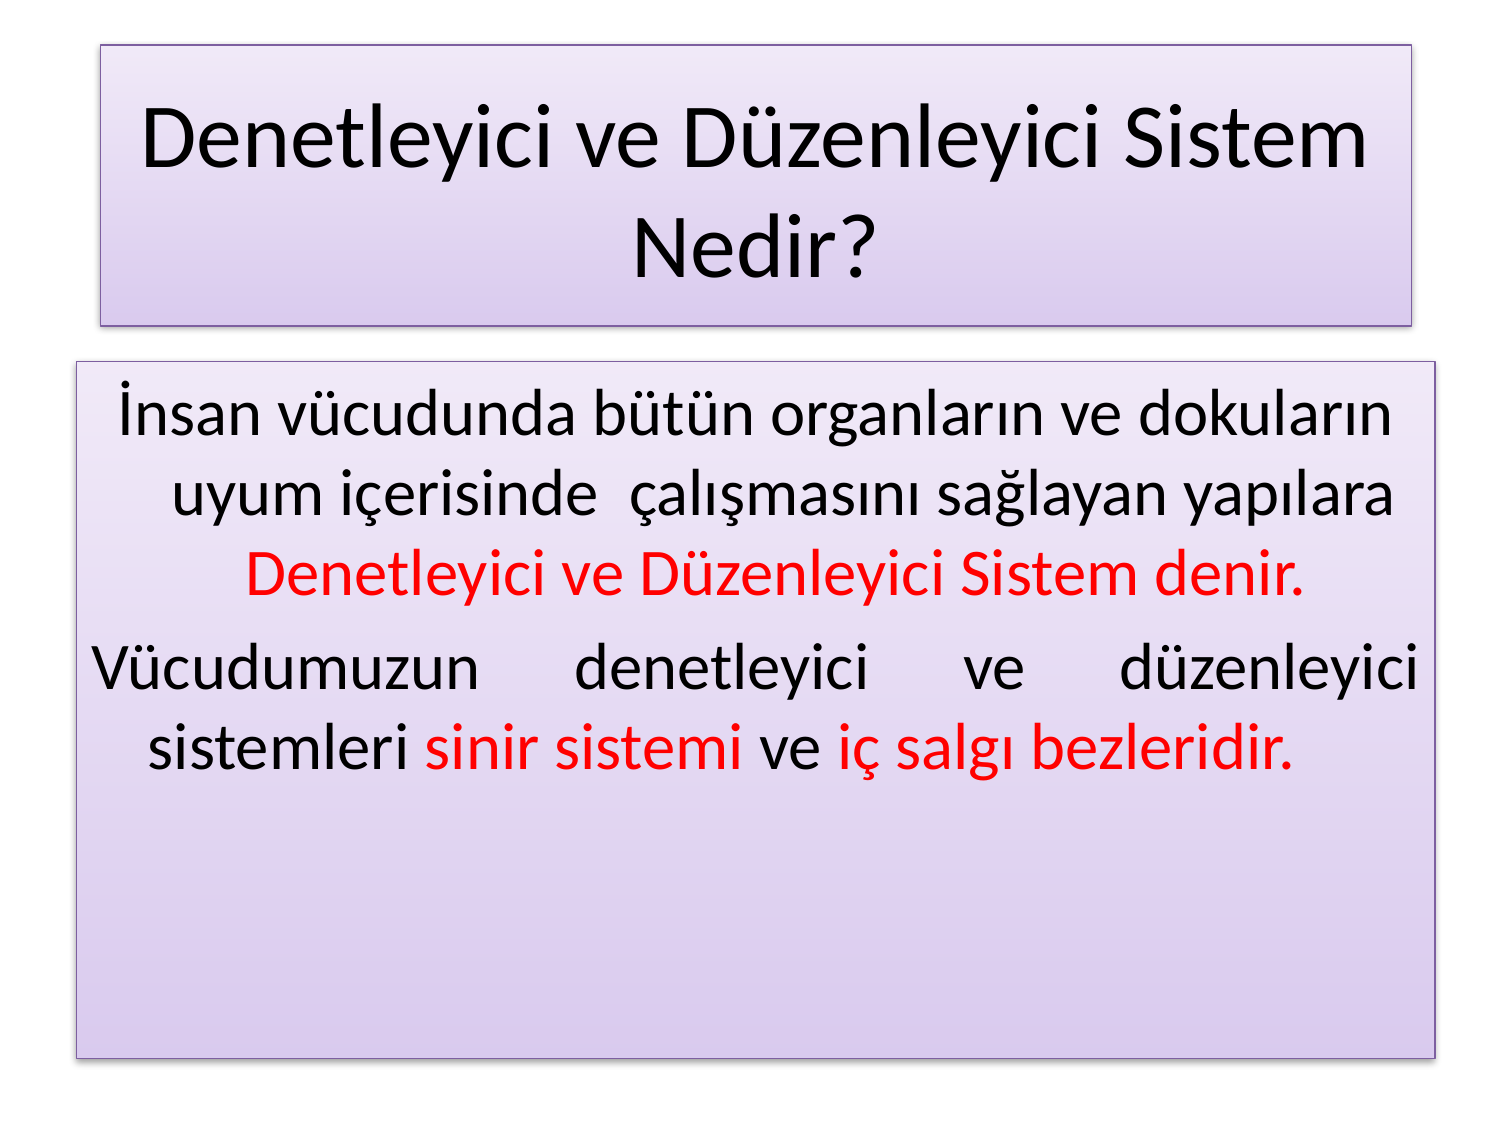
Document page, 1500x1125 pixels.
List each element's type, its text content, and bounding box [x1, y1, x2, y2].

list İnsan vücudunda bütün organların ve dokuların uyum içerisinde çalışmasını sağlayan yapılara Denetleyici ve Düzenleyici Sistem denir. Vücudumuzun denetleyici ve düzenleyici sistemleri sinir sistemi ve iç salgı bezleridir. [76, 361, 1436, 1059]
title Denetleyici ve Düzenleyici Sistem Nedir? [100, 44, 1412, 327]
